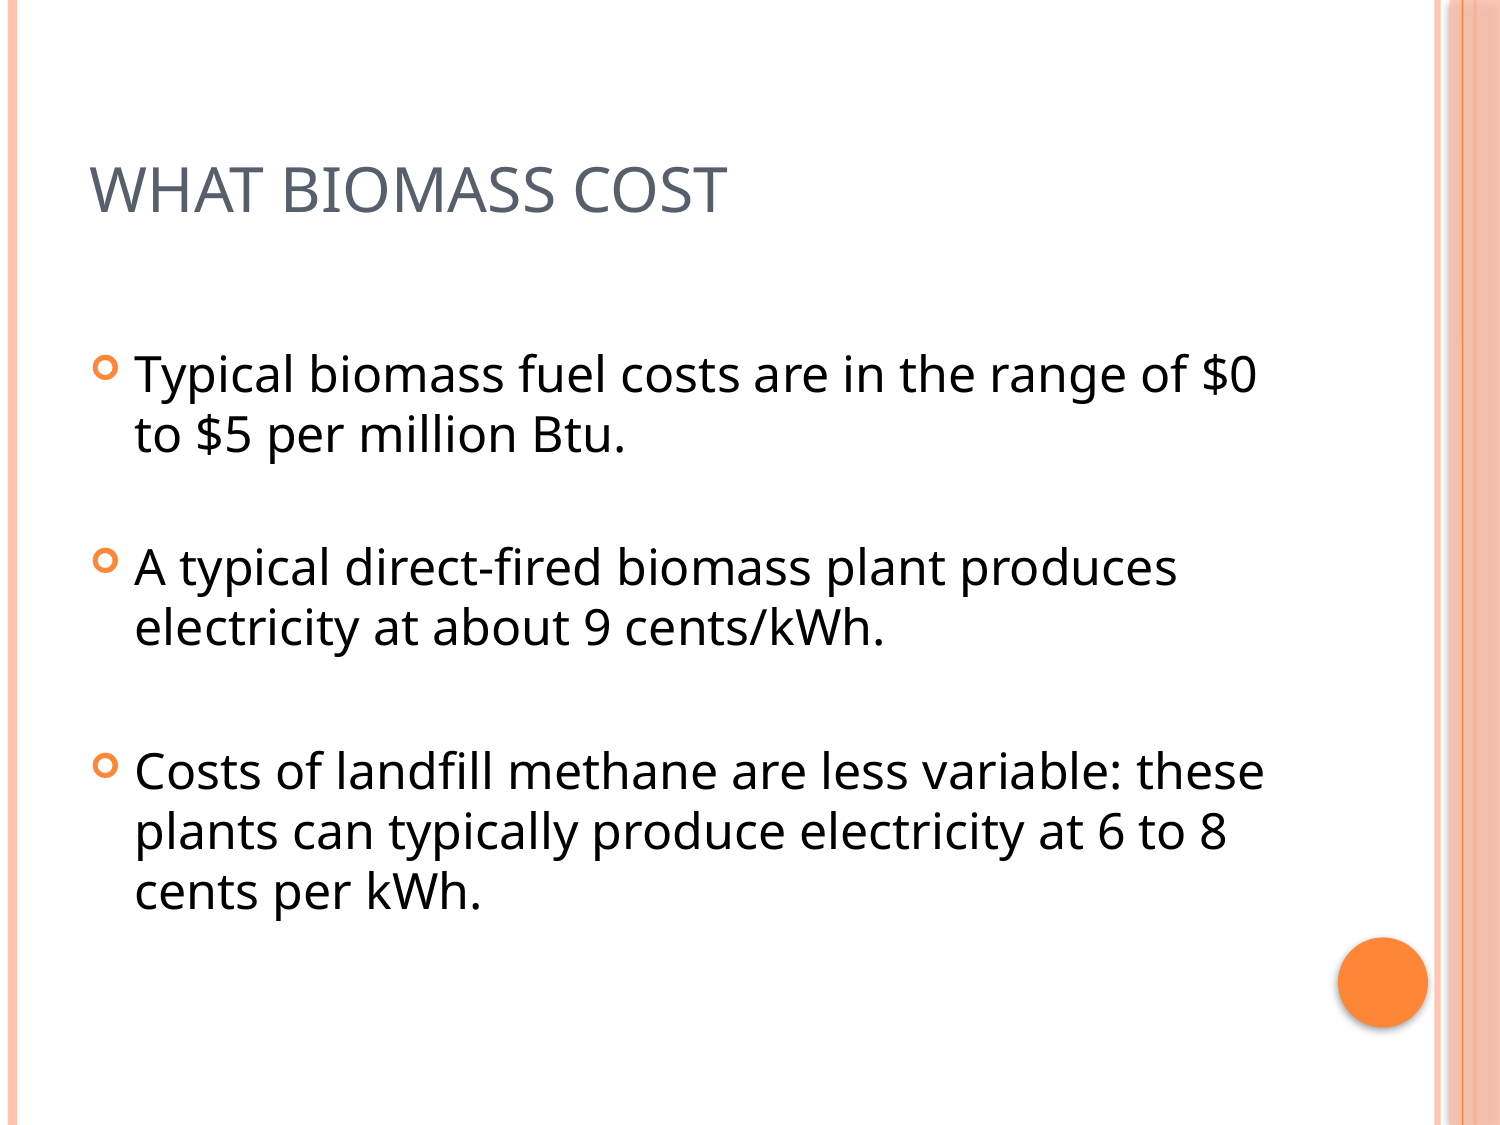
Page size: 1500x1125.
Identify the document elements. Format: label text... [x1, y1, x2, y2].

list Typical biomass fuel costs are in the range of $0 to $5 per million Btu. A typical direct-fired biomass plant produces electricity at about 9 cents/kWh. Costs of landfill methane are less variable: these plants can typically produce electricity at 6 to 8 cents per kWh. [75, 262, 1300, 1062]
title What Biomass Cost [75, 45, 1300, 233]
